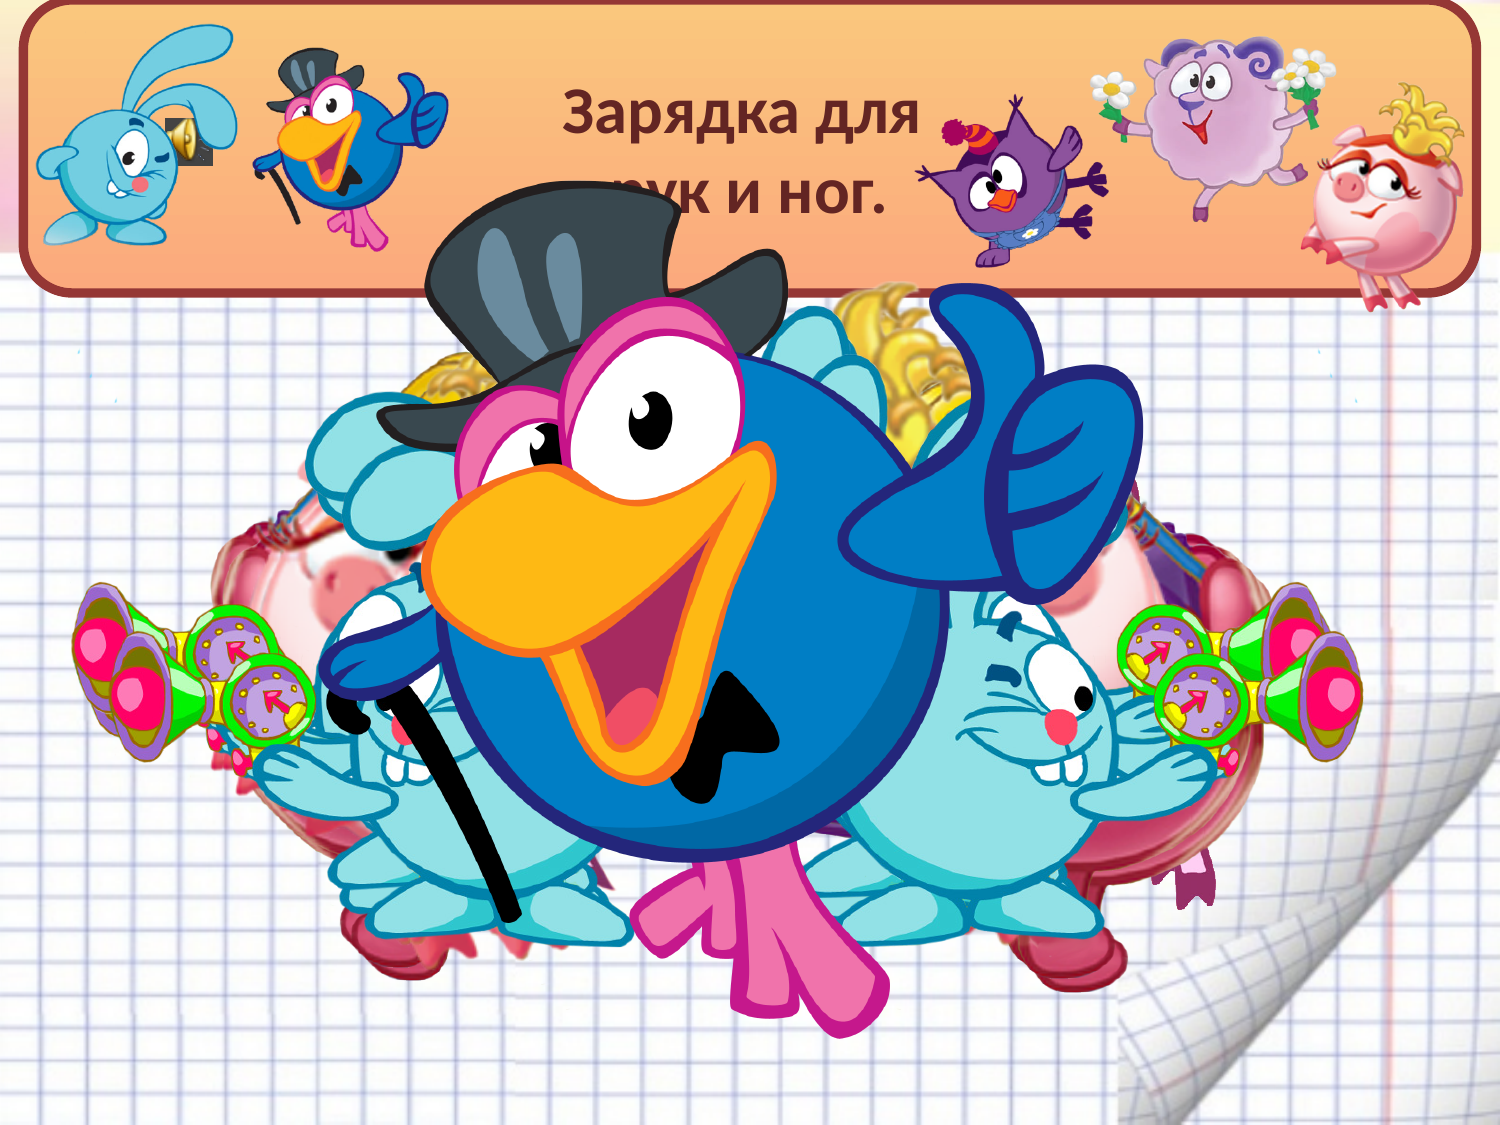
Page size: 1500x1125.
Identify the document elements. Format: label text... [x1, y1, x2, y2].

picture [34, 23, 239, 247]
text_box Зарядка для рук и ног. [21, 0, 1479, 296]
picture [0, 0, 1500, 1125]
